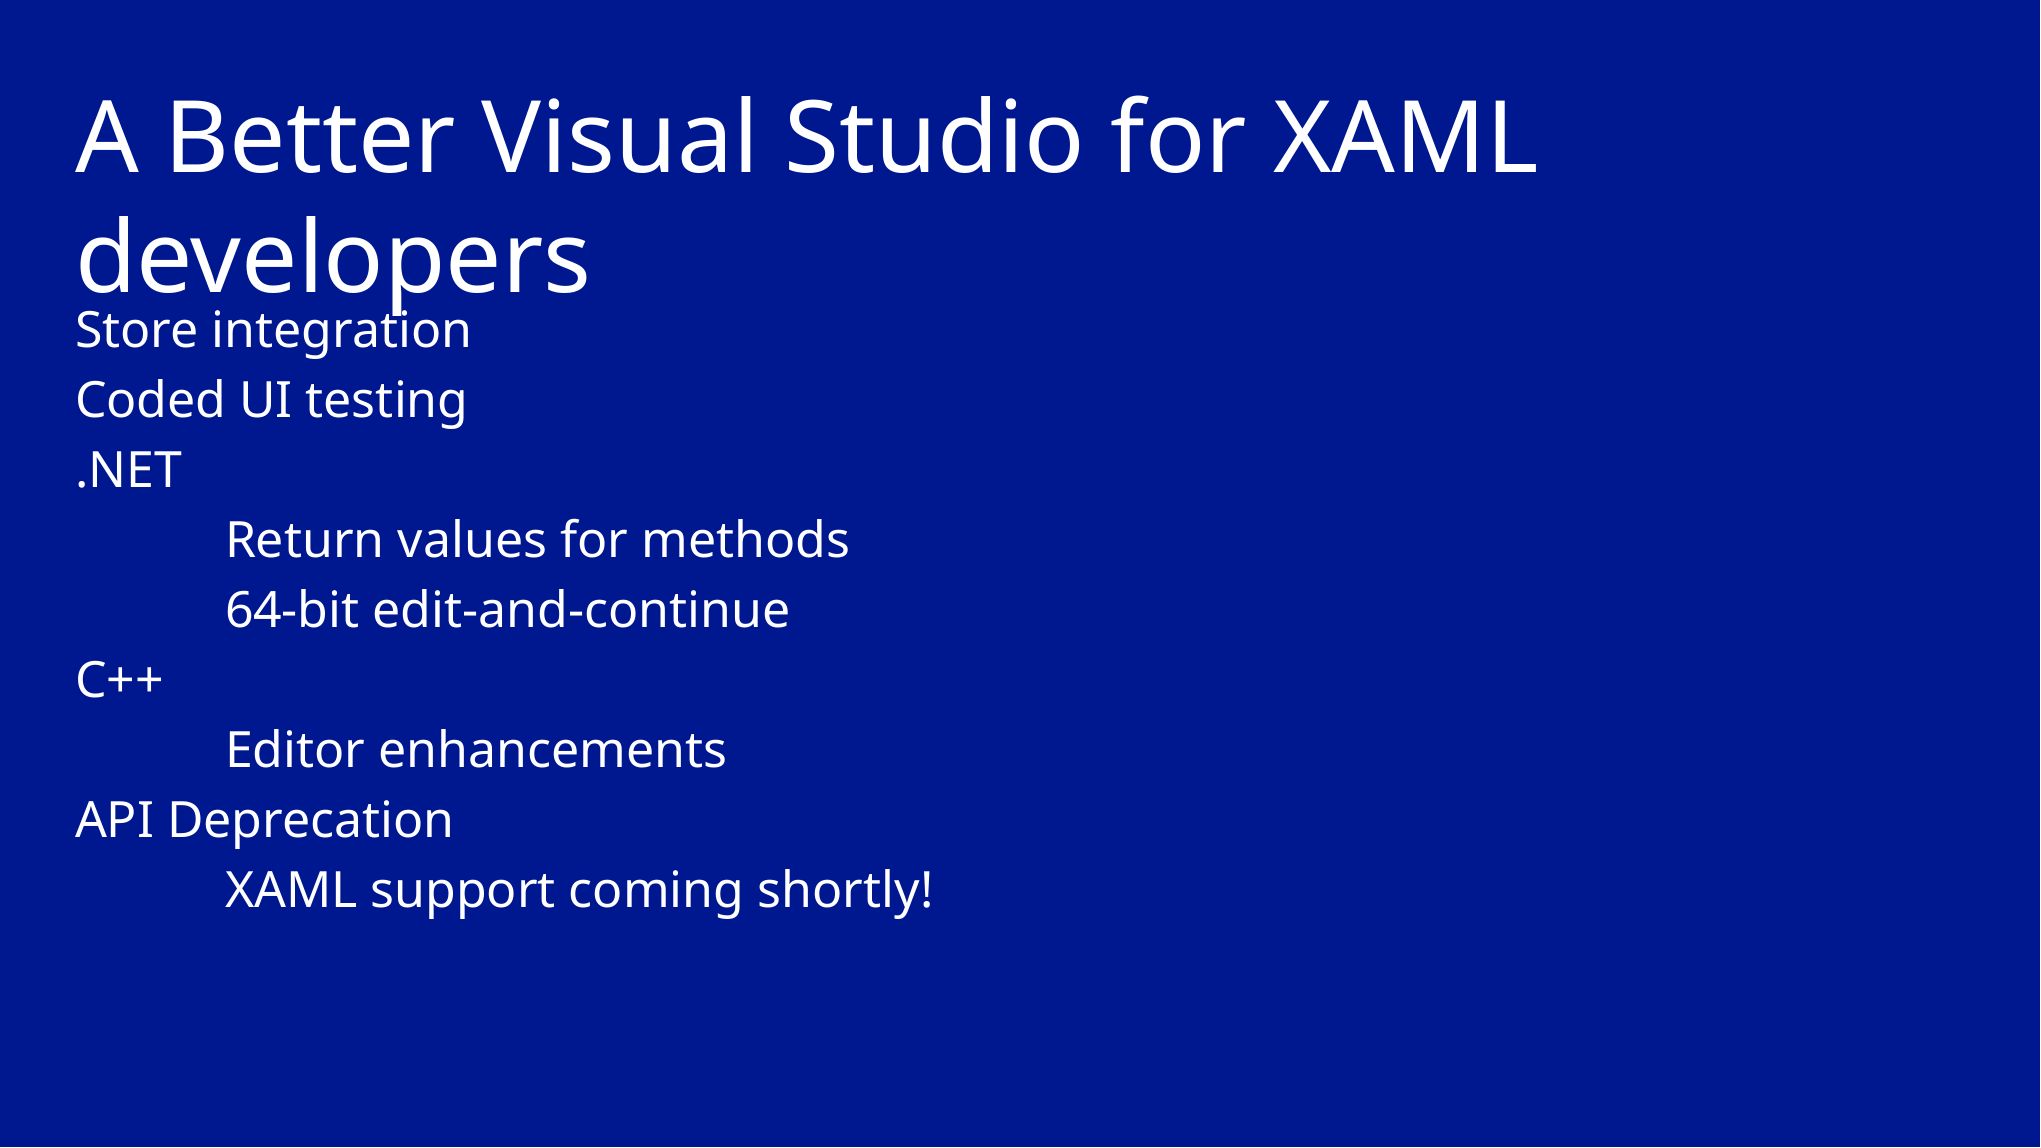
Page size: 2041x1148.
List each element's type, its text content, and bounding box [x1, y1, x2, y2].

title A Better Visual Studio for XAML developers [45, 48, 1996, 199]
list Store integration Coded UI testing .NET Return values for methods 64-bit edit-and-continue C++ Editor enhancements API Deprecation XAML support coming shortly! [45, 273, 1996, 1099]
